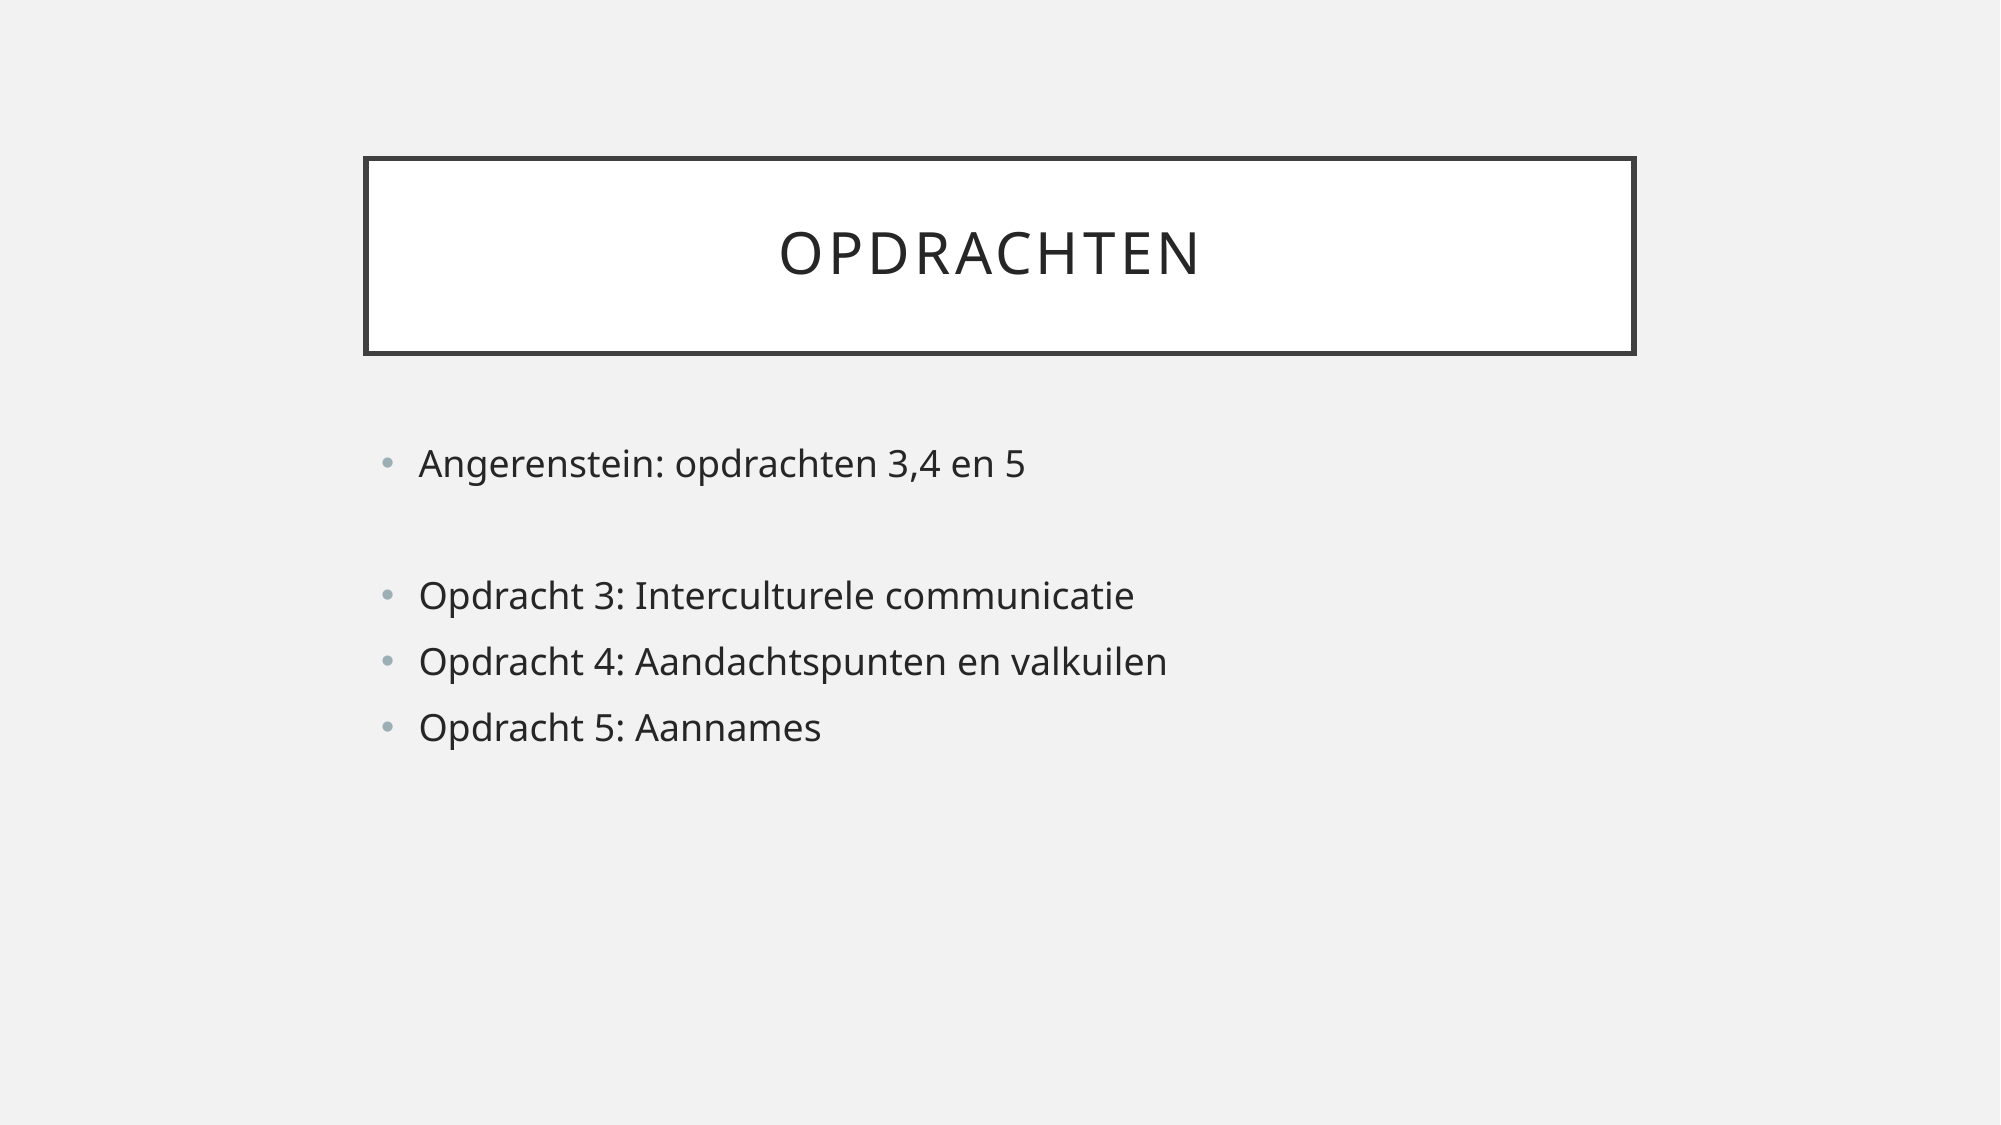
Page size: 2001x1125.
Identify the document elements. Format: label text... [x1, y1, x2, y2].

title Opdrachten [363, 156, 1637, 356]
list Angerenstein: opdrachten 3,4 en 5 Opdracht 3: Interculturele communicatie Opdracht 4: Aandachtspunten en valkuilen Opdracht 5: Aannames [366, 432, 1634, 942]
